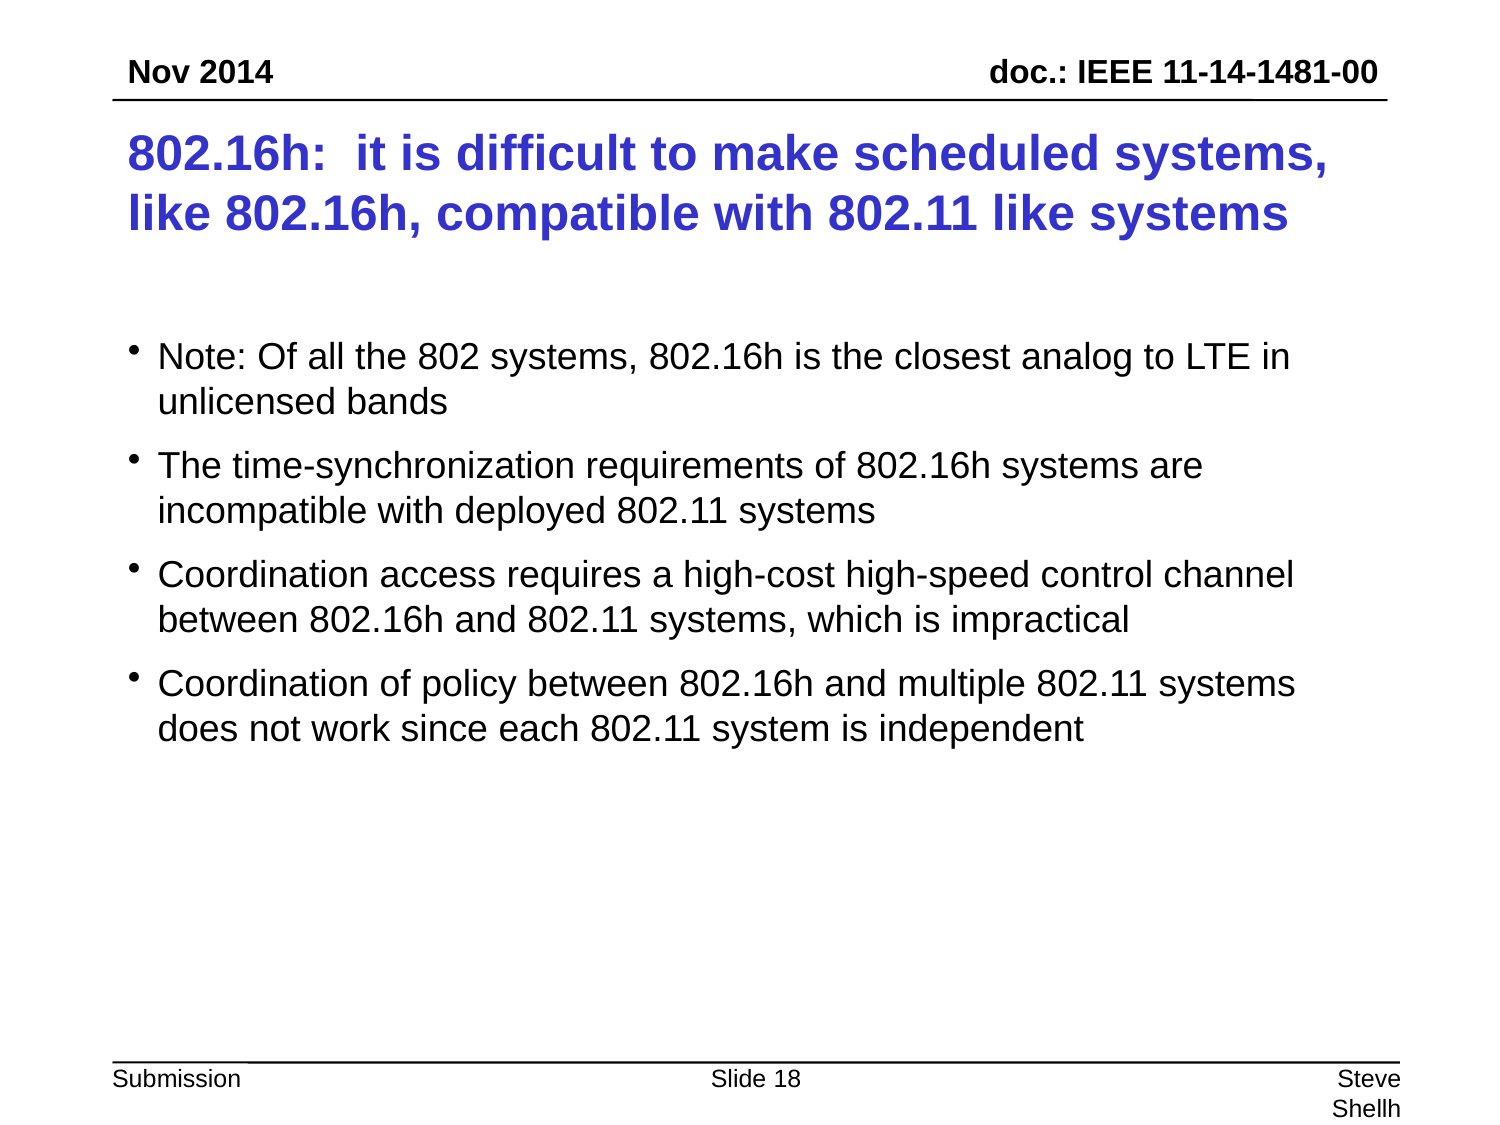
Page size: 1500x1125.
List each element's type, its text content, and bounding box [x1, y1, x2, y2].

title 802.16h: it is difficult to make scheduled systems, like 802.16h, compatible with 802.11 like systems [112, 112, 1388, 288]
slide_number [112, 40, 463, 101]
footer Steve Shellhammer, Qualcomm [1320, 1061, 1402, 1093]
list Note: Of all the 802 systems, 802.16h is the closest analog to LTE in unlicensed bands The time-synchronization requirements of 802.16h systems are incompatible with deployed 802.11 systems Coordination access requires a high-cost high-speed control channel between 802.16h and 802.11 systems, which is impractical Coordination of policy between 802.16h and multiple 802.11 systems does not work since each 802.11 system is independent [112, 324, 1388, 1000]
slide_number Slide 18 [709, 1061, 803, 1093]
